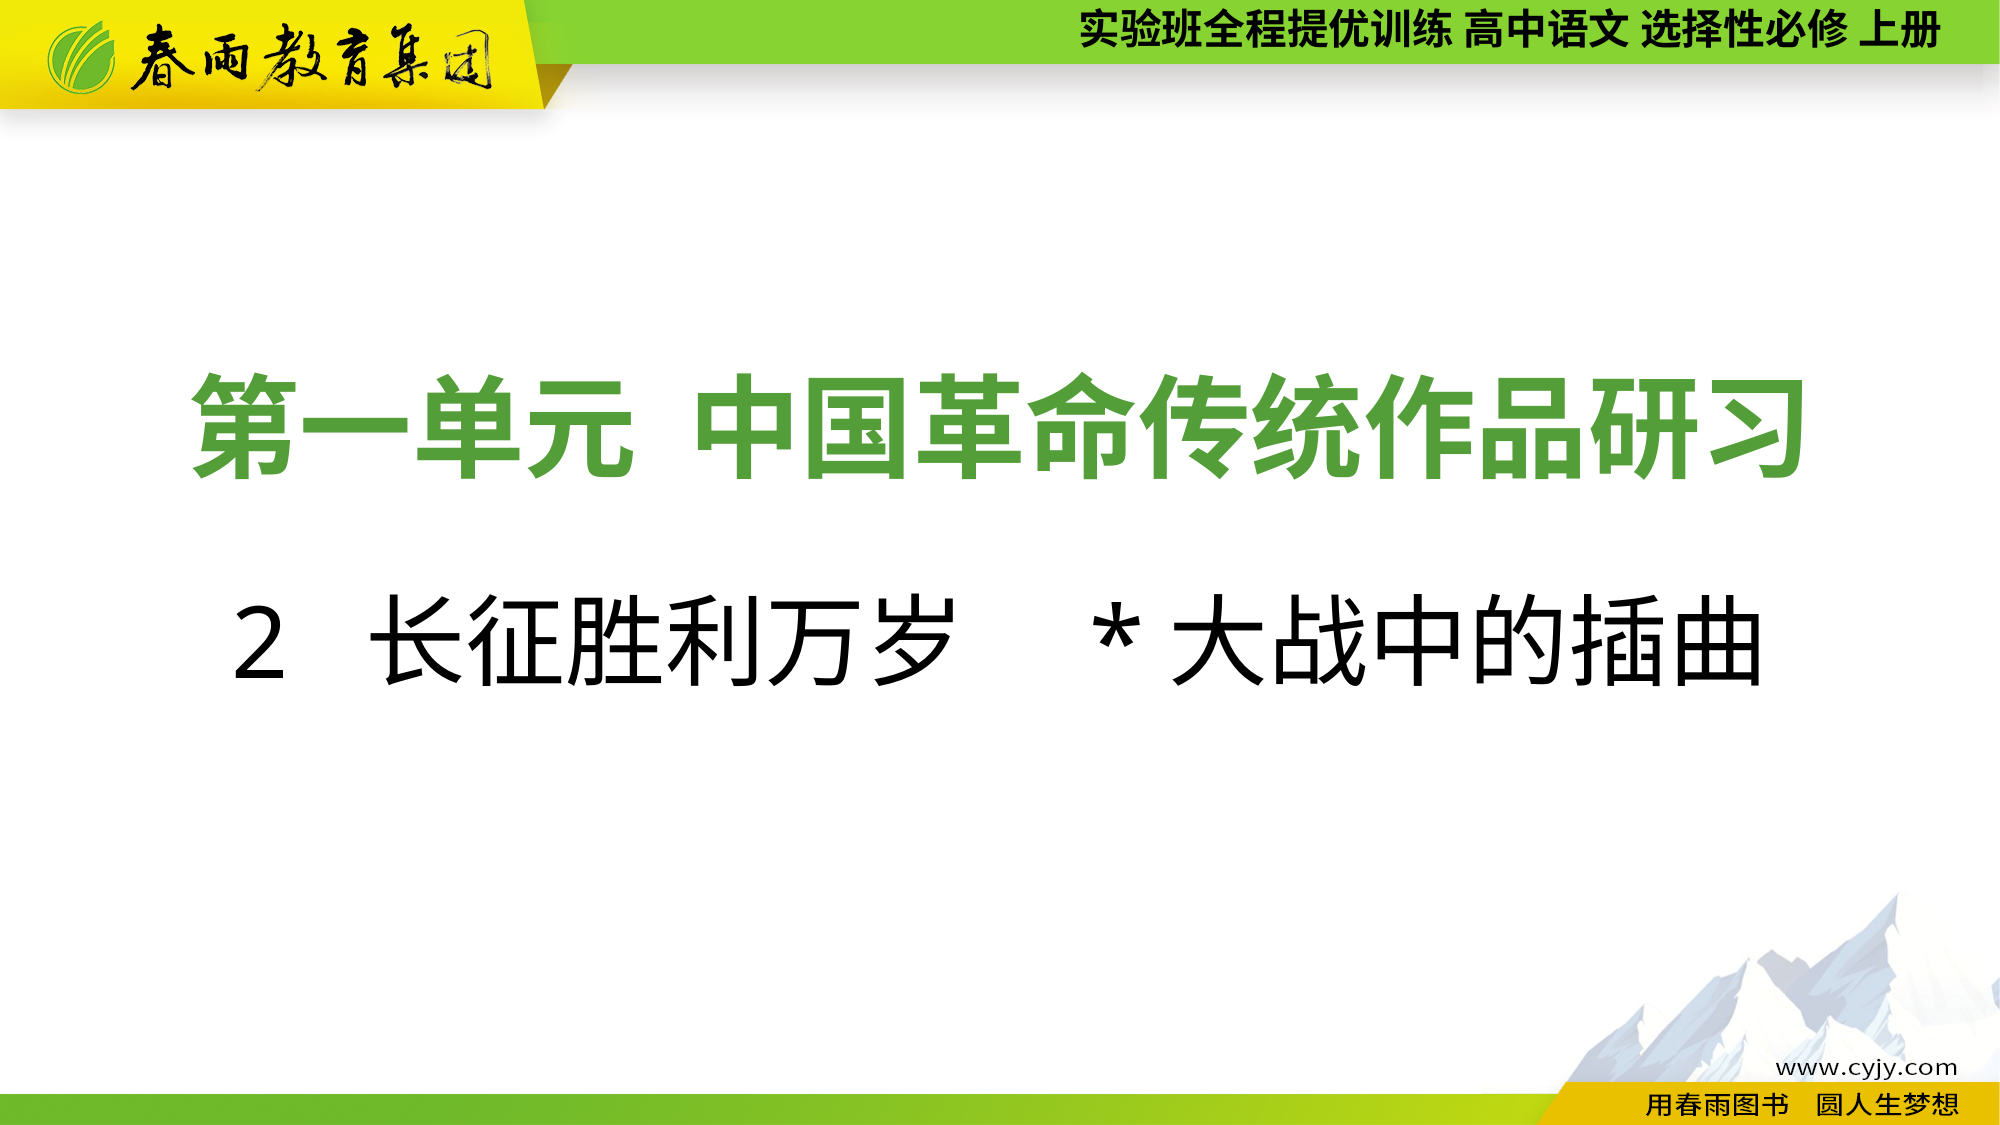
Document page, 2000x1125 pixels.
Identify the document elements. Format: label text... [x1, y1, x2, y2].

text_box 2 长征胜利万岁 *大战中的插曲 [54, 511, 1946, 706]
text_box 第一单元 中国革命传统作品研习 [54, 282, 1946, 500]
picture [0, 0, 2000, 1125]
